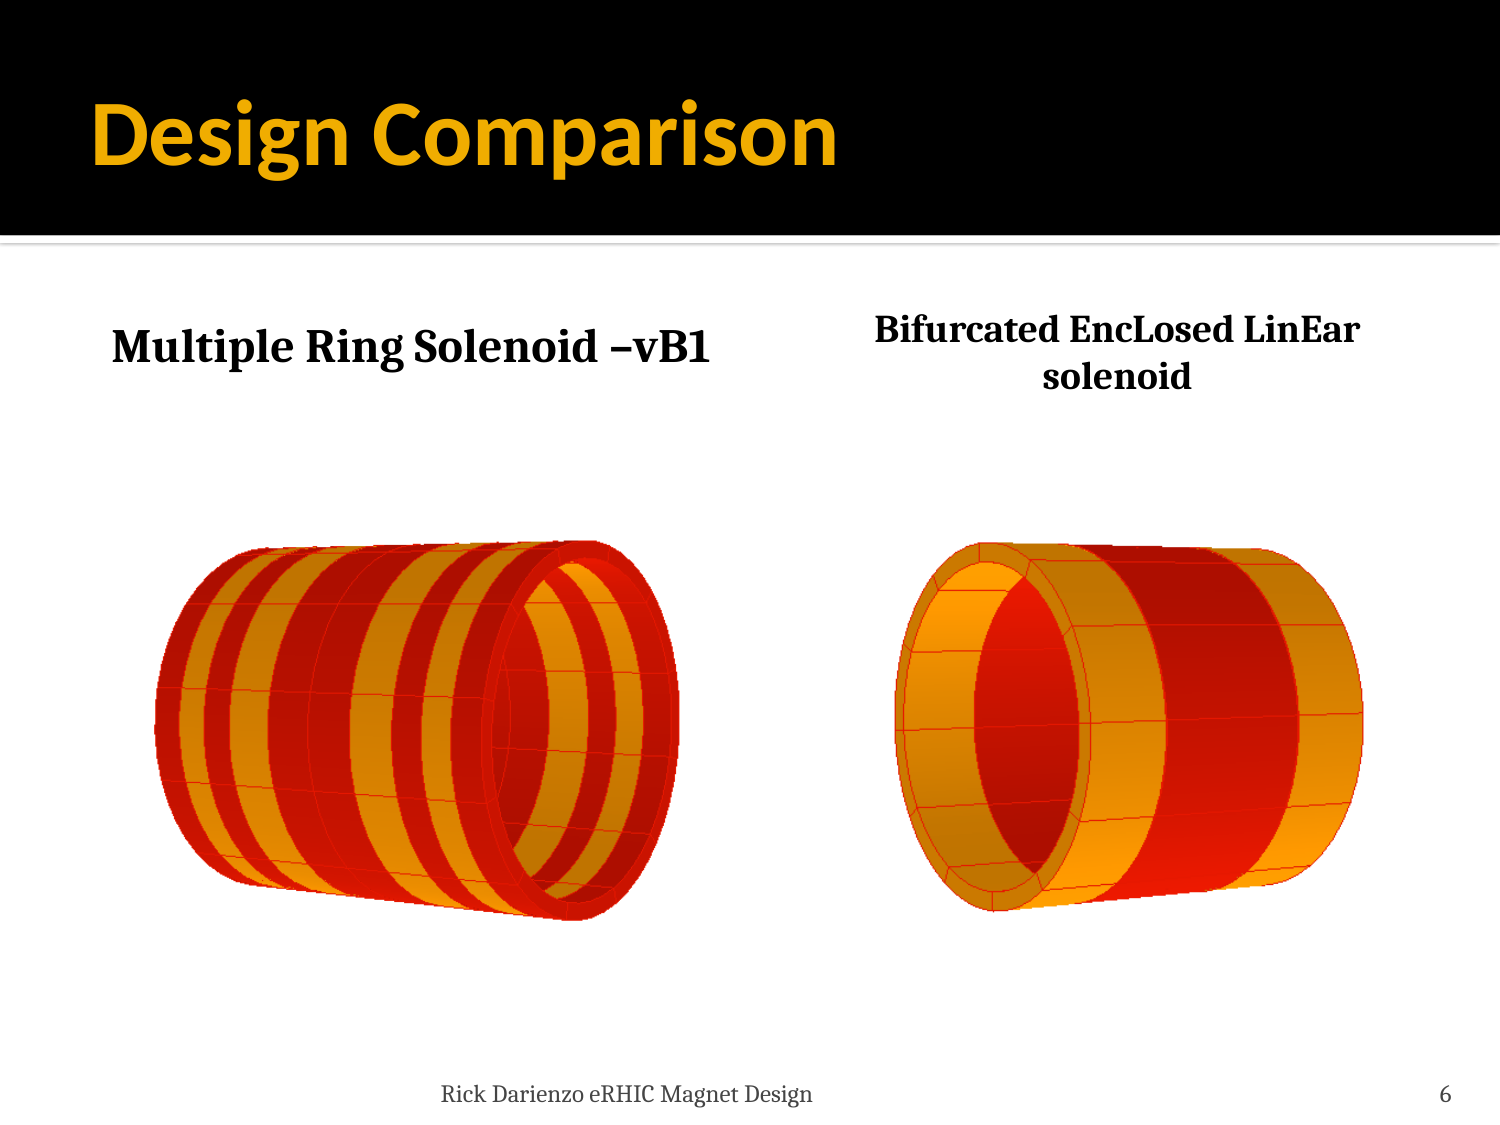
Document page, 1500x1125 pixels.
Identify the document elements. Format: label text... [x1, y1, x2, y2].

slide_number 6 [1345, 1084, 1467, 1108]
title Design Comparison [75, 24, 1425, 231]
footer Rick Darienzo eRHIC Magnet Design [433, 1062, 1337, 1108]
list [87, 404, 751, 951]
list Multiple Ring Solenoid –vB1 [87, 281, 751, 399]
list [774, 375, 1489, 1074]
list Bifurcated EncLosed LinEar solenoid [781, 287, 1445, 373]
